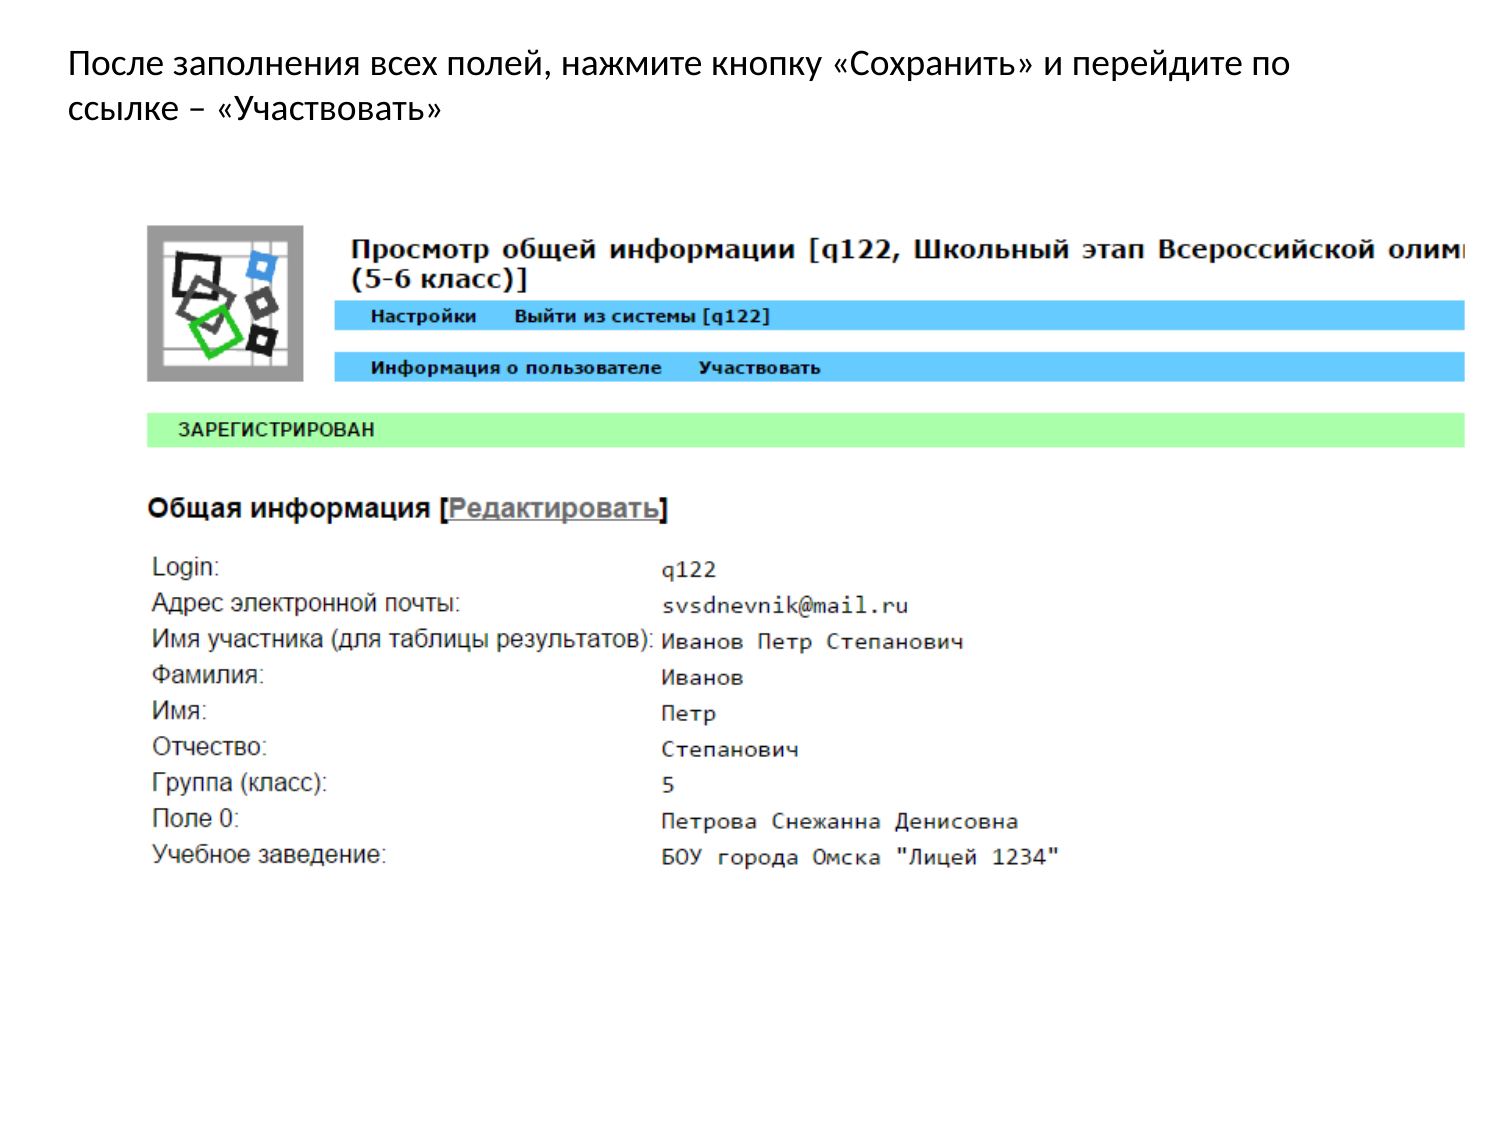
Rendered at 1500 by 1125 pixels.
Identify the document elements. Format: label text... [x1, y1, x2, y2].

picture [88, 207, 1465, 896]
text_box После заполнения всех полей, нажмите кнопку «Сохранить» и перейдите по ссылке – «Участвовать» [53, 30, 1424, 136]
